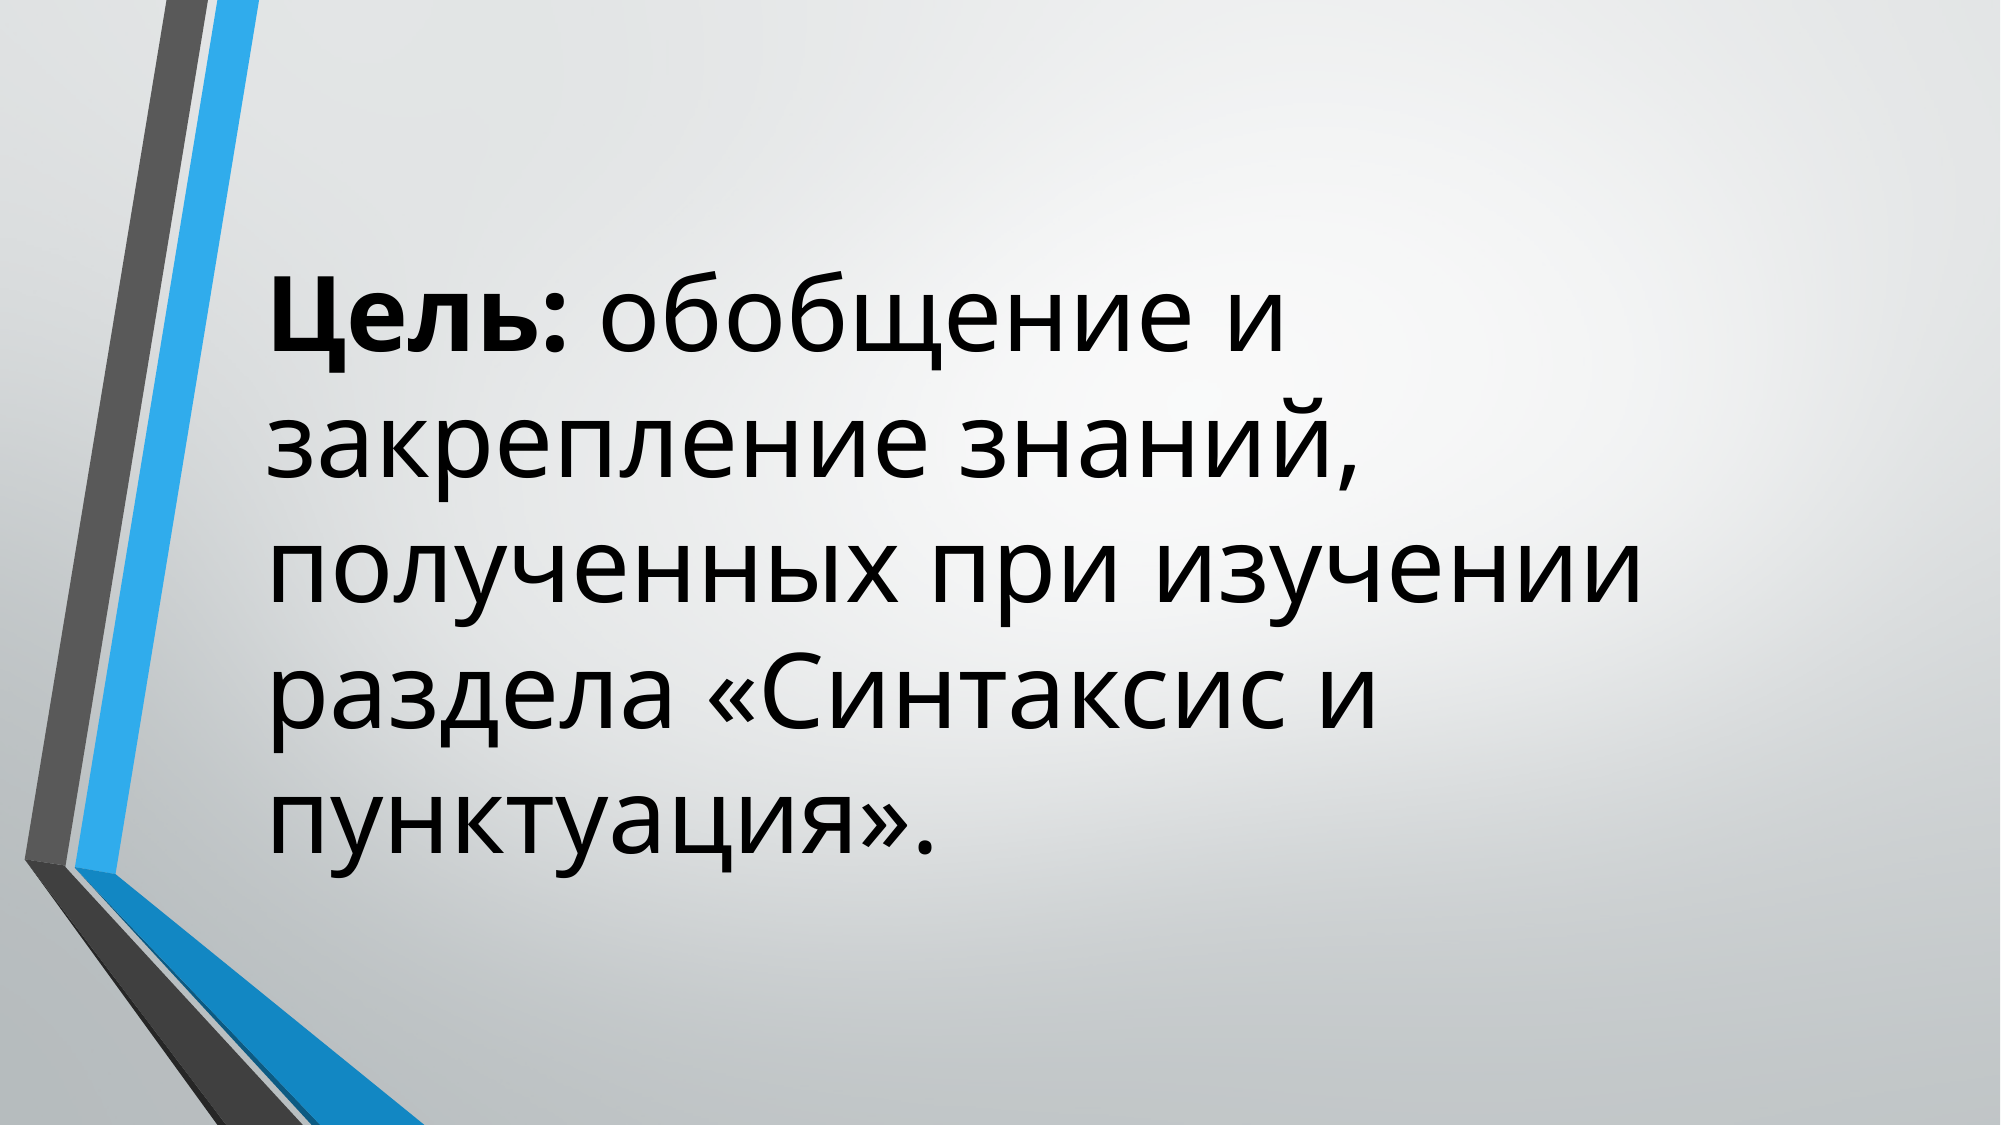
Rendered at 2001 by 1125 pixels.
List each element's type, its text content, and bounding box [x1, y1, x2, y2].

list Цель: обобщение и закрепление знаний, полученных при изучении раздела «Синтаксис и пунктуация». [243, 239, 1887, 1011]
